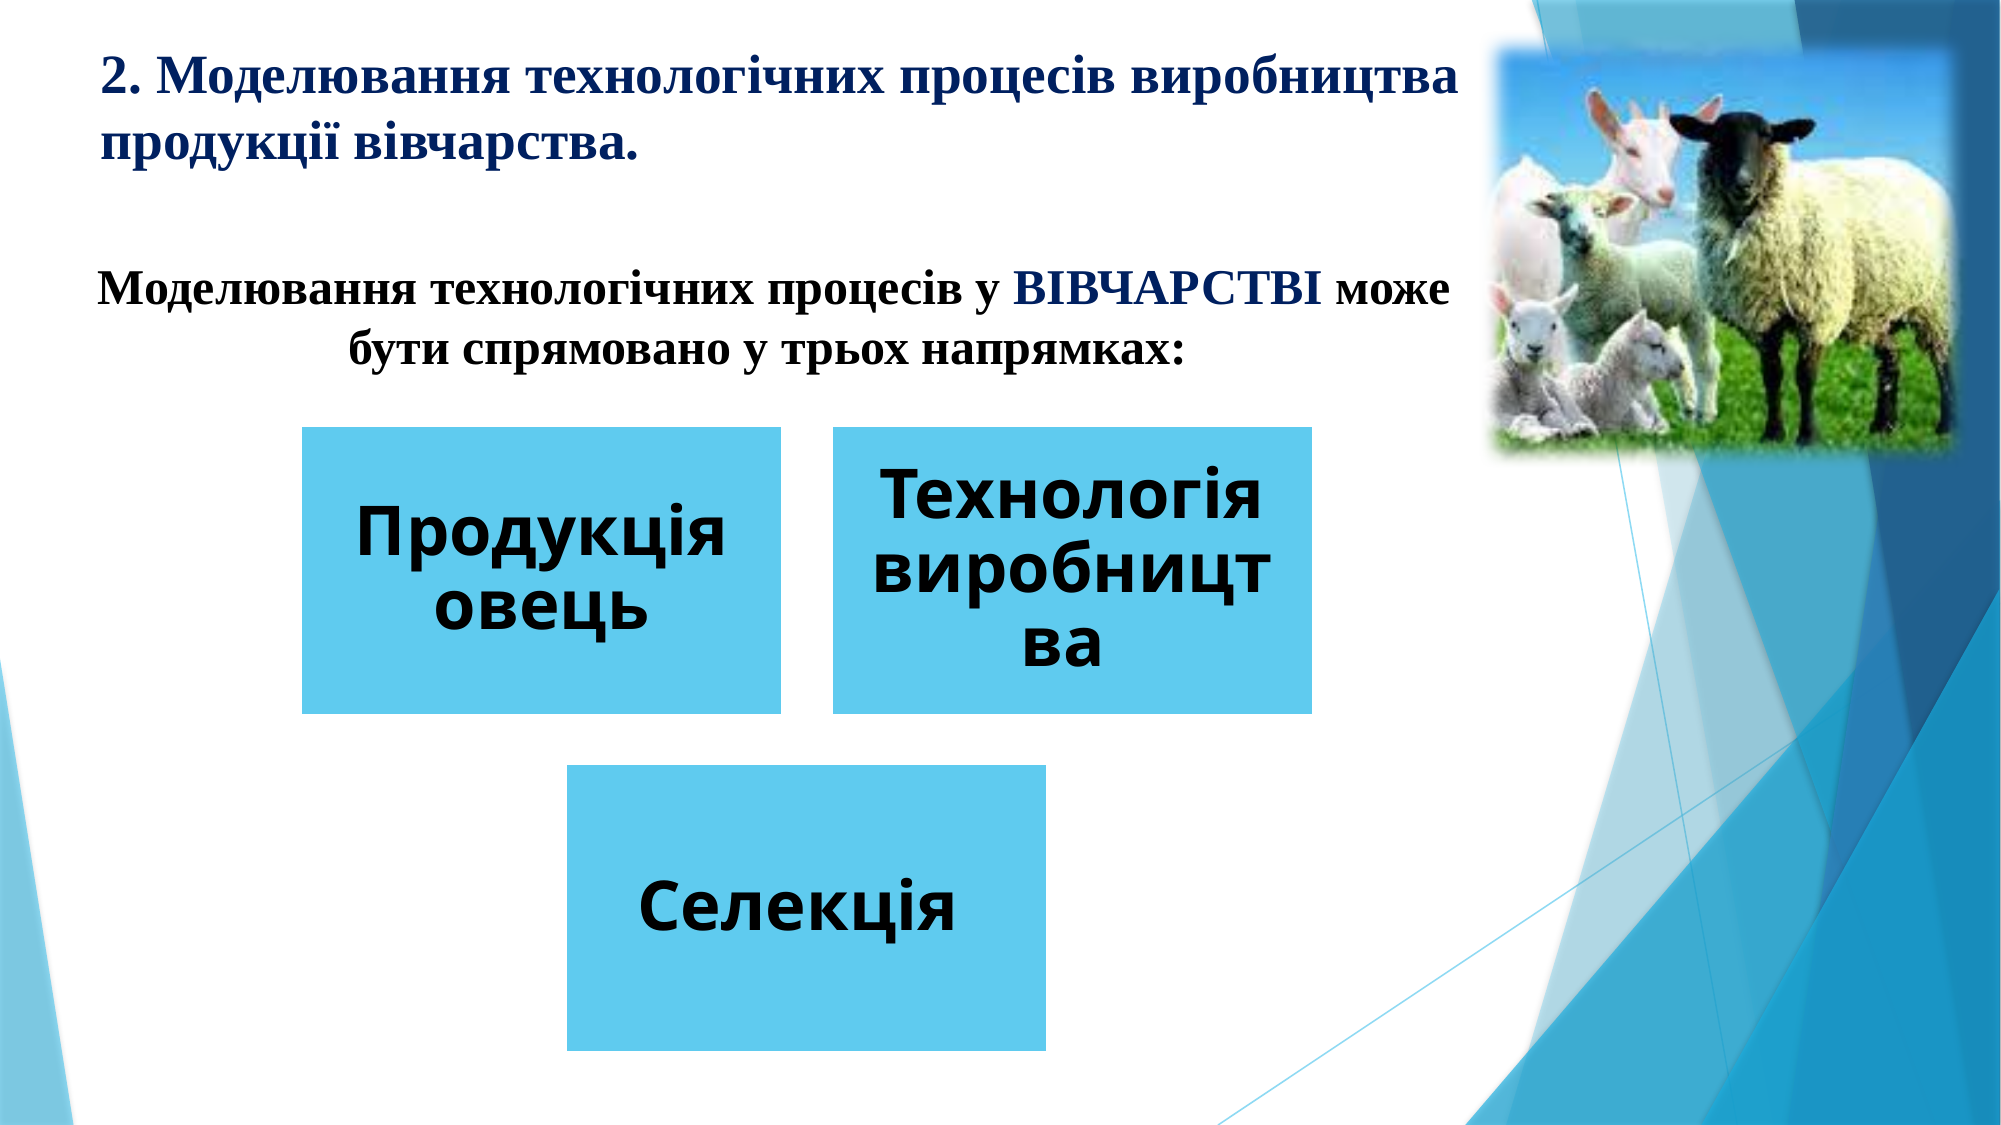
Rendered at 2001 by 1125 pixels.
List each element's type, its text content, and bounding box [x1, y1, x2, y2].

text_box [299, 411, 1315, 1068]
title 2. Моделювання технологічних процесів виробництва продукції вівчарства. [85, 30, 1478, 247]
list Моделювання технологічних процесів у ВІВЧАРСТВІ може бути спрямовано у трьох напрямках: [69, 247, 1474, 384]
picture [1478, 29, 1971, 470]
